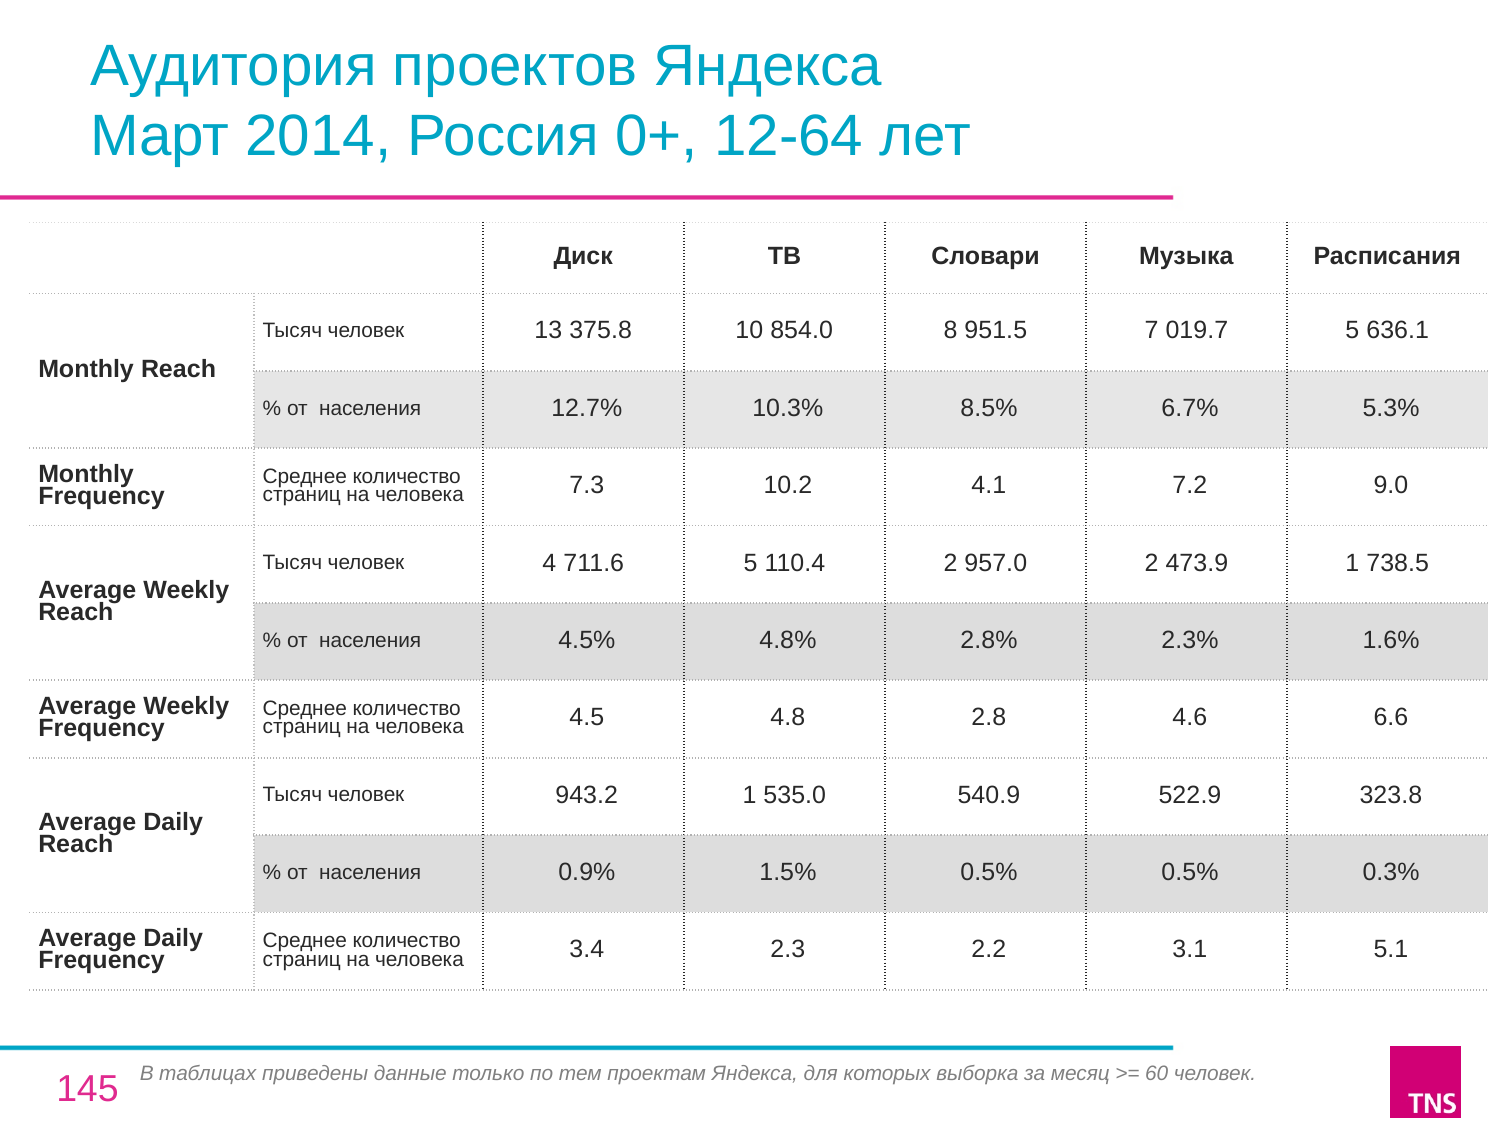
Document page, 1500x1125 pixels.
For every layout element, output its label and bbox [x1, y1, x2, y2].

picture [0, 0, 1500, 1125]
table_header [29, 223, 1488, 294]
slide_number [40, 1055, 392, 1125]
text_box [124, 1052, 1463, 1092]
table_cell [29, 294, 1488, 990]
title [74, 8, 1476, 187]
